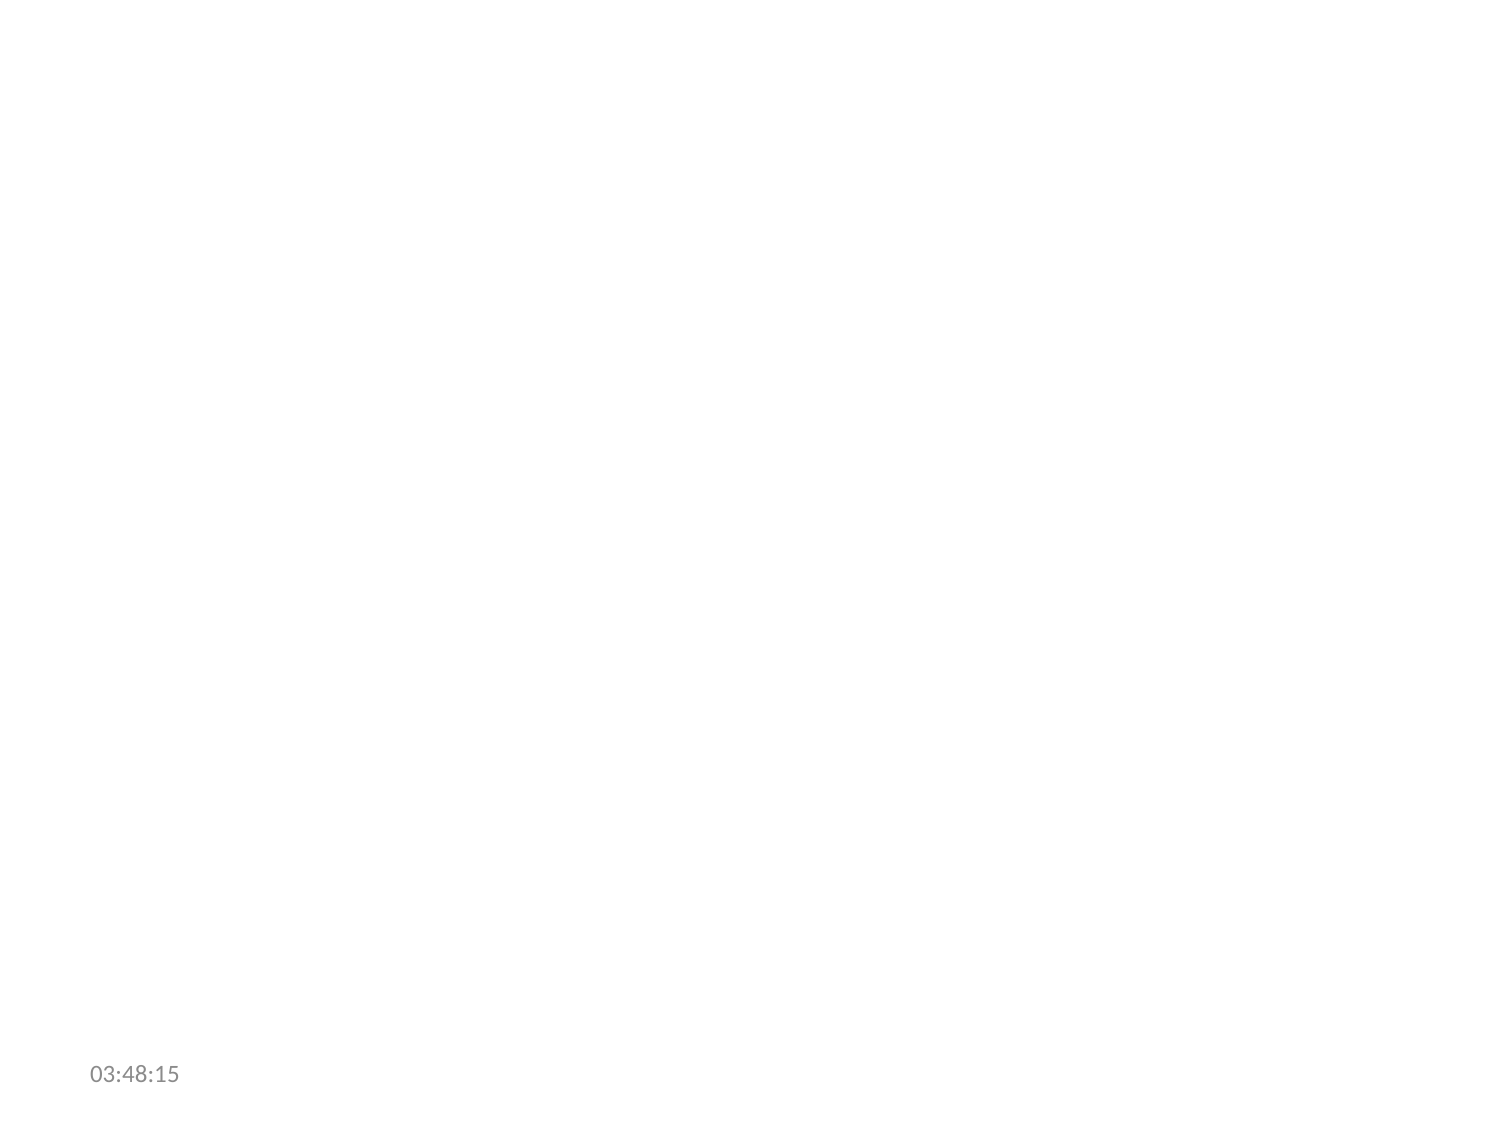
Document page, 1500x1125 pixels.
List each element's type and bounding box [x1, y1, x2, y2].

slide_number [75, 1042, 425, 1103]
